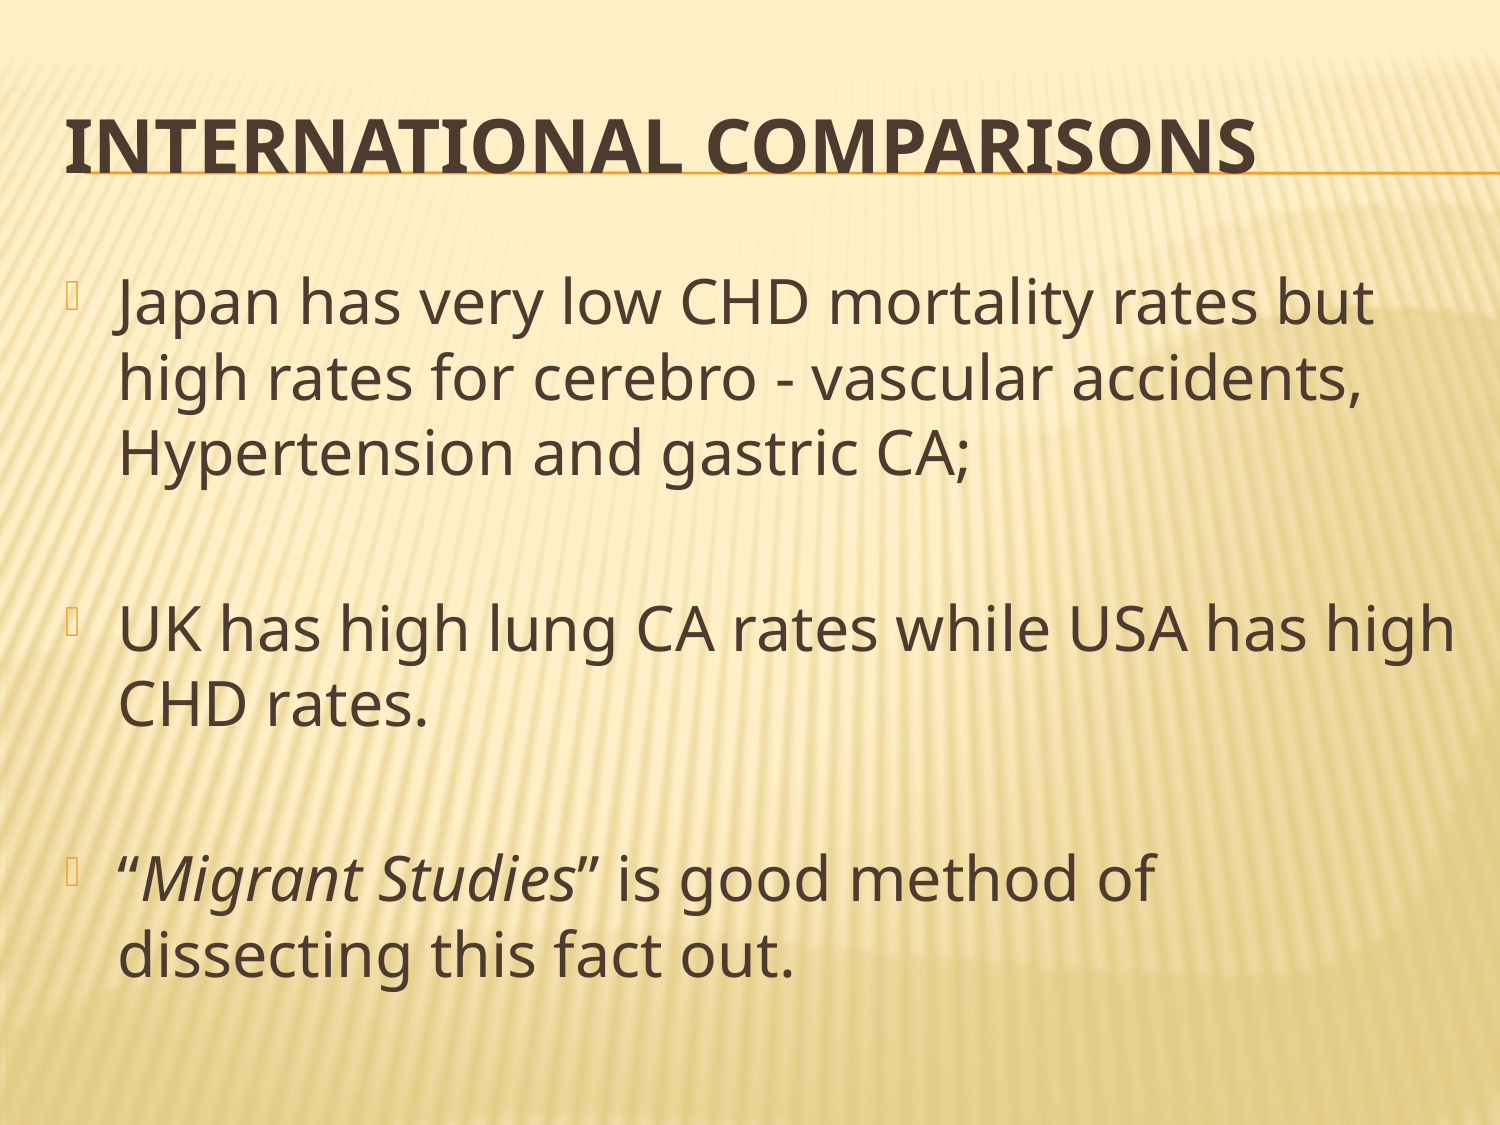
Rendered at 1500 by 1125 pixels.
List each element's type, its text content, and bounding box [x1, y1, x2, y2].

title International Comparisons [50, 75, 1475, 213]
list Japan has very low CHD mortality rates but high rates for cerebro - vascular accidents, Hypertension and gastric CA; UK has high lung CA rates while USA has high CHD rates. “Migrant Studies” is good method of dissecting this fact out. [50, 254, 1475, 998]
